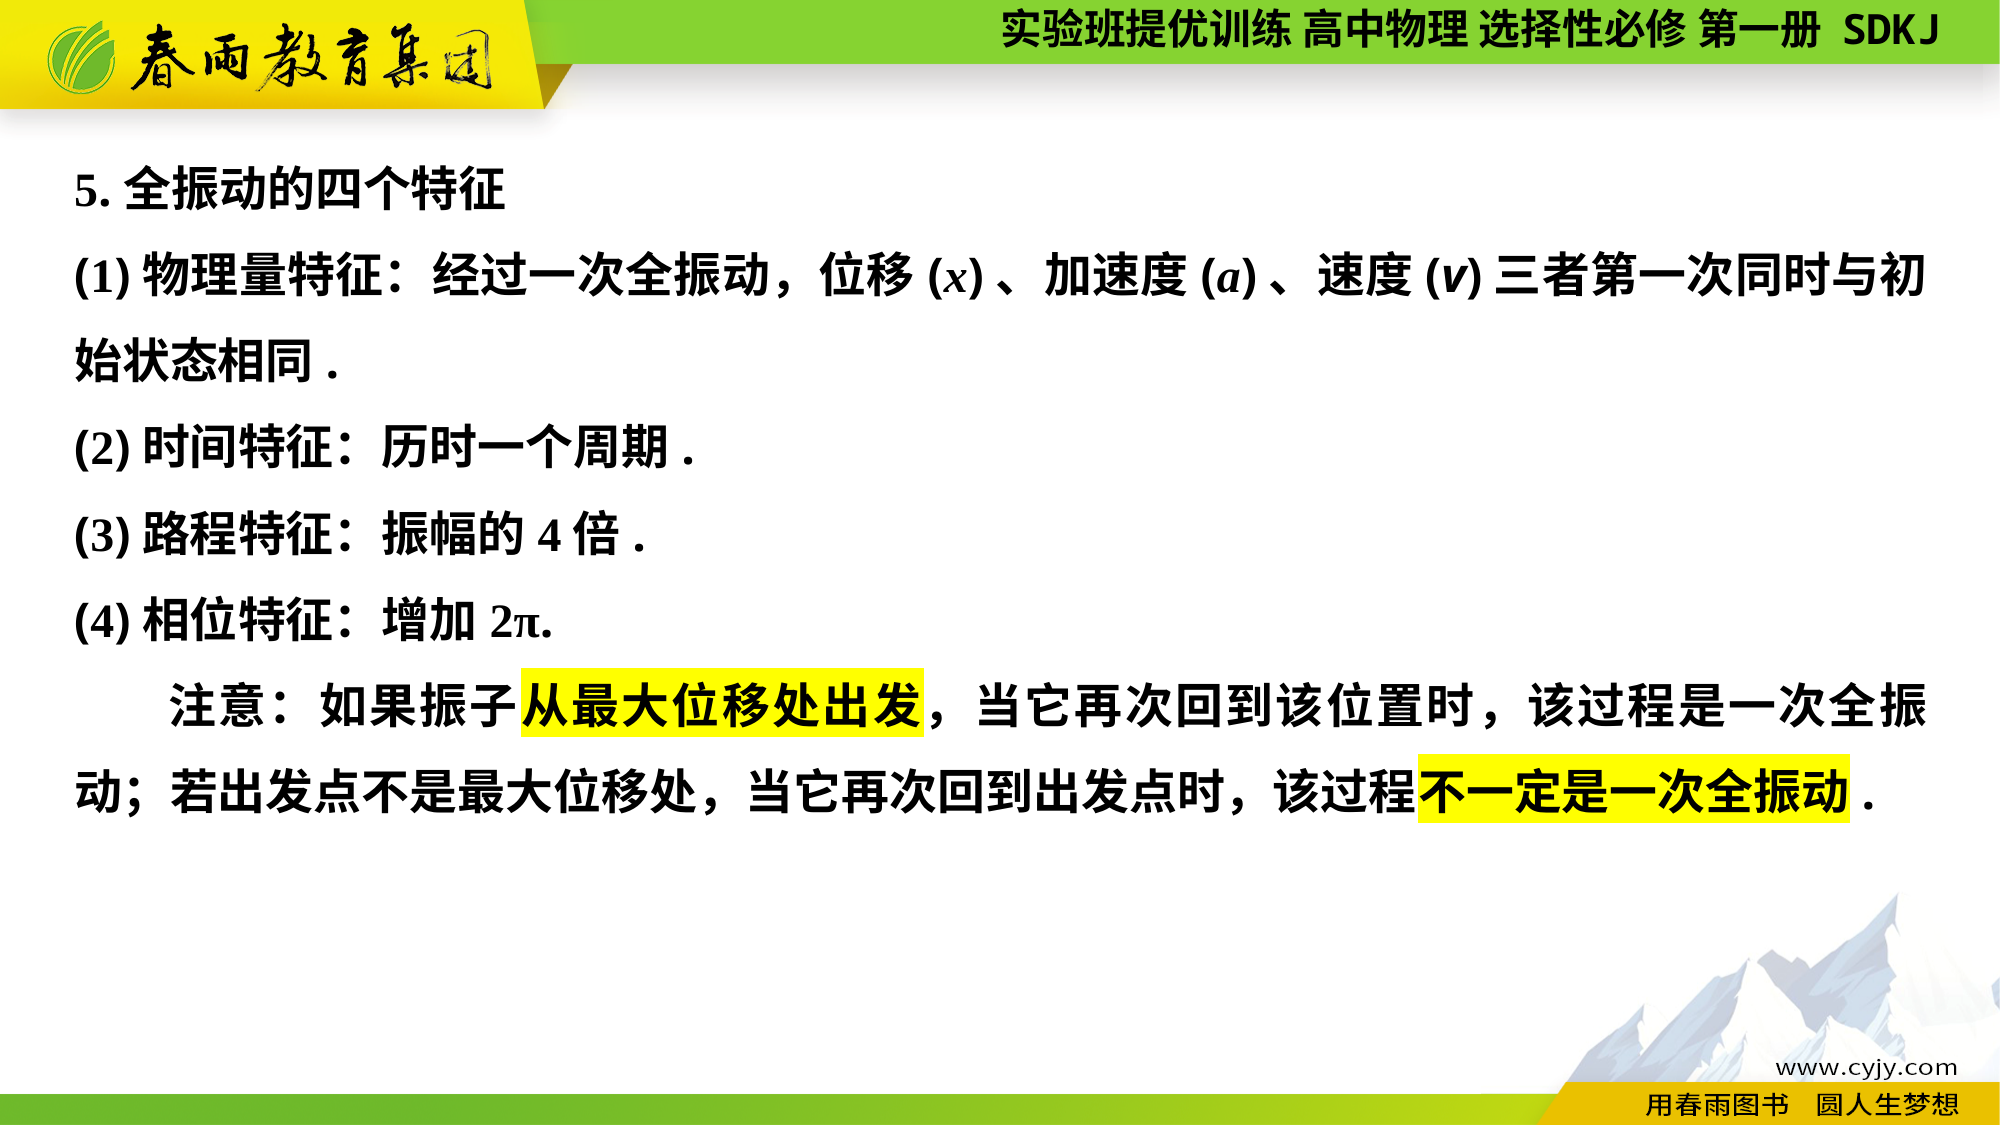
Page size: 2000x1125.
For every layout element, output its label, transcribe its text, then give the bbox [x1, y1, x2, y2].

list 5.全振动的四个特征 (1)物理量特征：经过一次全振动，位移(x)、加速度(a)、速度(v)三者第一次同时与初始状态相同. (2)时间特征：历时一个周期. (3)路程特征：振幅的4倍. (4)相位特征：增加2π. 注意：如果振子从最大位移处出发，当它再次回到该位置时，该过程是一次全振动；若出发点不是最大位移处，当它再次回到出发点时，该过程不一定是一次全振动. [59, 122, 1944, 835]
picture [0, 0, 2000, 1125]
